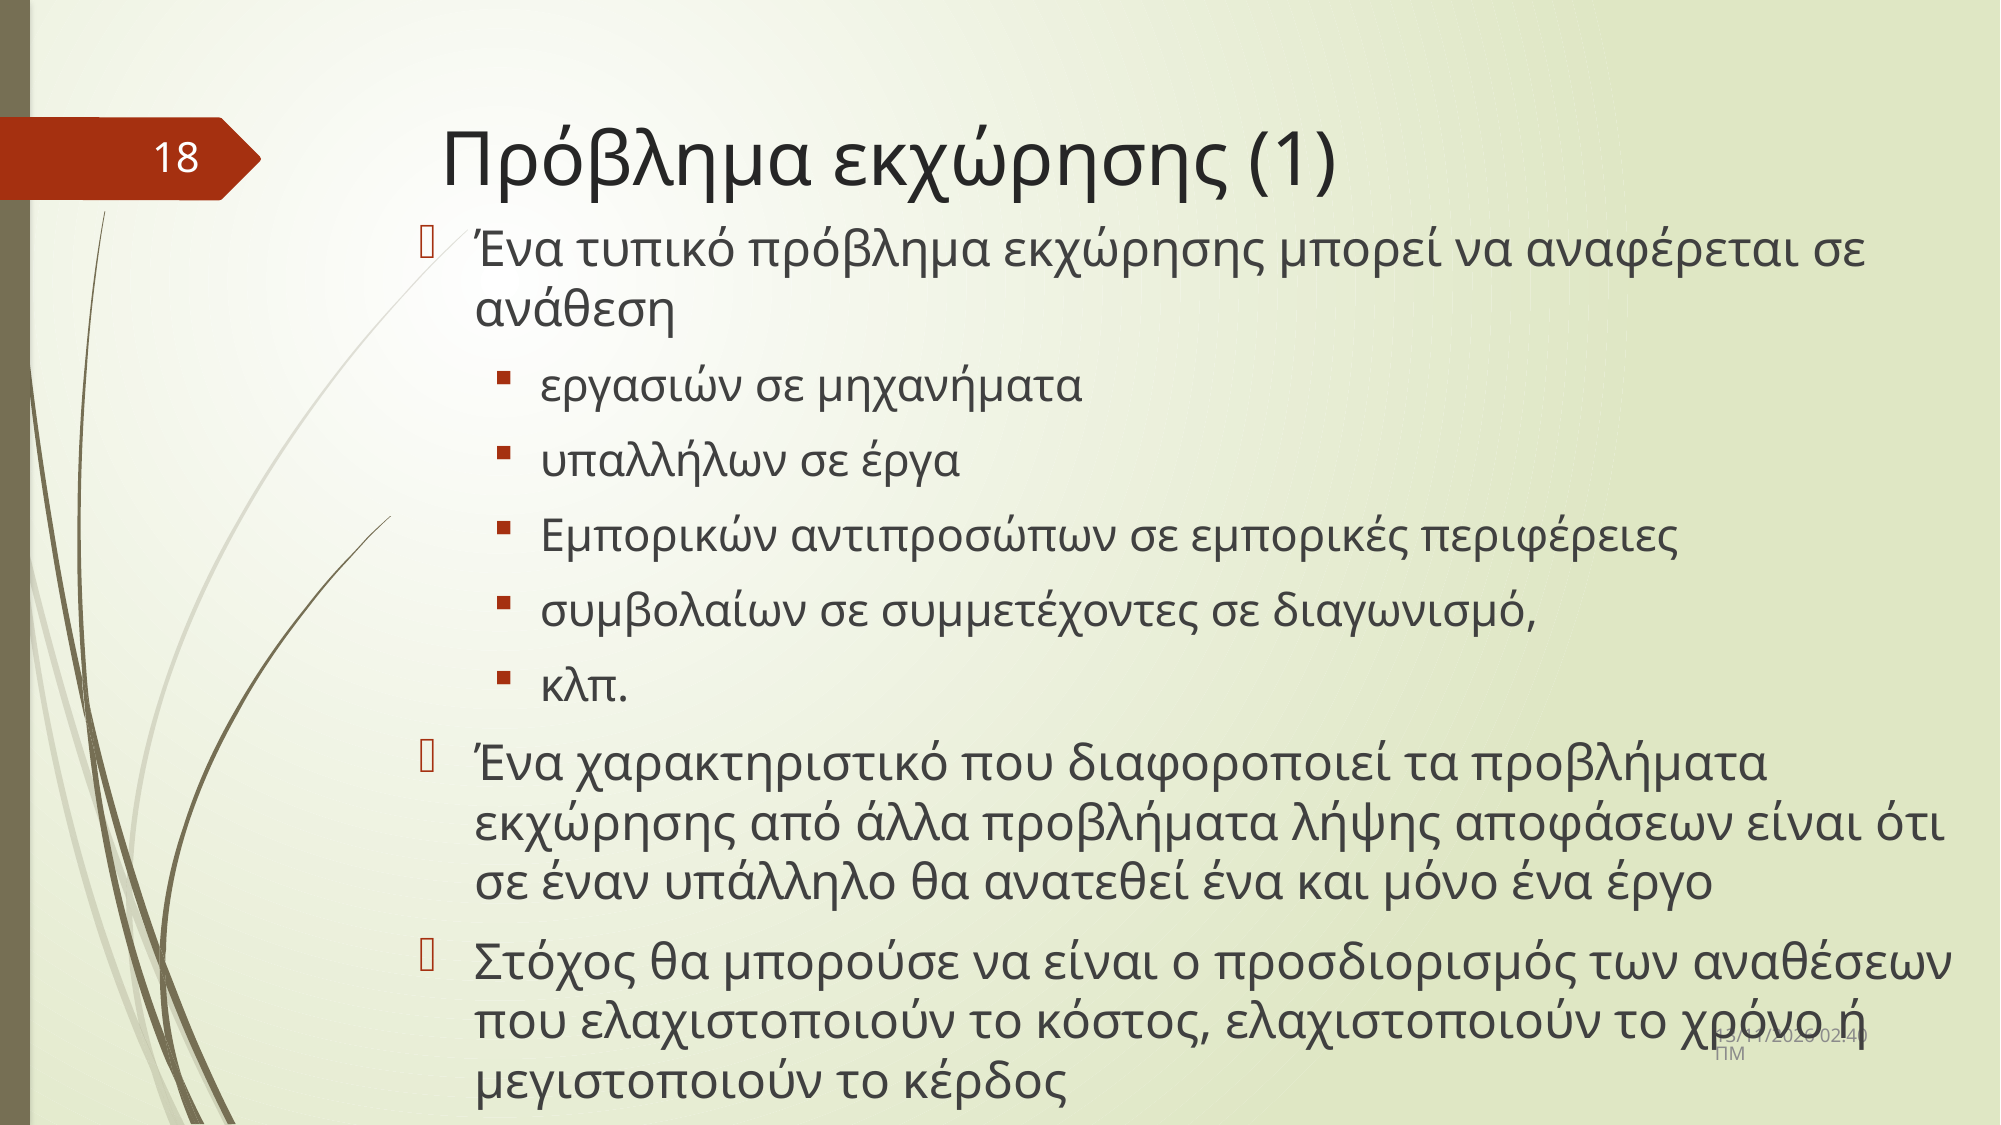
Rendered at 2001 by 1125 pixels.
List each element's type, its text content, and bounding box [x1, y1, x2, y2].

list Ένα τυπικό πρόβλημα εκχώρησης μπορεί να αναφέρεται σε ανάθεση εργασιών σε μηχανήματα υπαλλήλων σε έργα Εμπορικών αντιπροσώπων σε εμπορικές περιφέρειες συμβολαίων σε συμμετέχοντες σε διαγωνισμό, κλπ. Ένα χαρακτηριστικό που διαφοροποιεί τα προβλήματα εκχώρησης από άλλα προβλήματα λήψης αποφάσεων είναι ότι σε έναν υπάλληλο θα ανατεθεί ένα και μόνο ένα έργο Στόχος θα μπορούσε να είναι ο προσδιορισμός των αναθέσεων που ελαχιστοποιούν το κόστος, ελαχιστοποιούν το χρόνο ή μεγιστοποιούν το κέρδος [404, 209, 2000, 1125]
slide_number 18 [87, 129, 216, 190]
title Πρόβλημα εκχώρησης (1) [425, 102, 1888, 209]
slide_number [1699, 1005, 1888, 1067]
